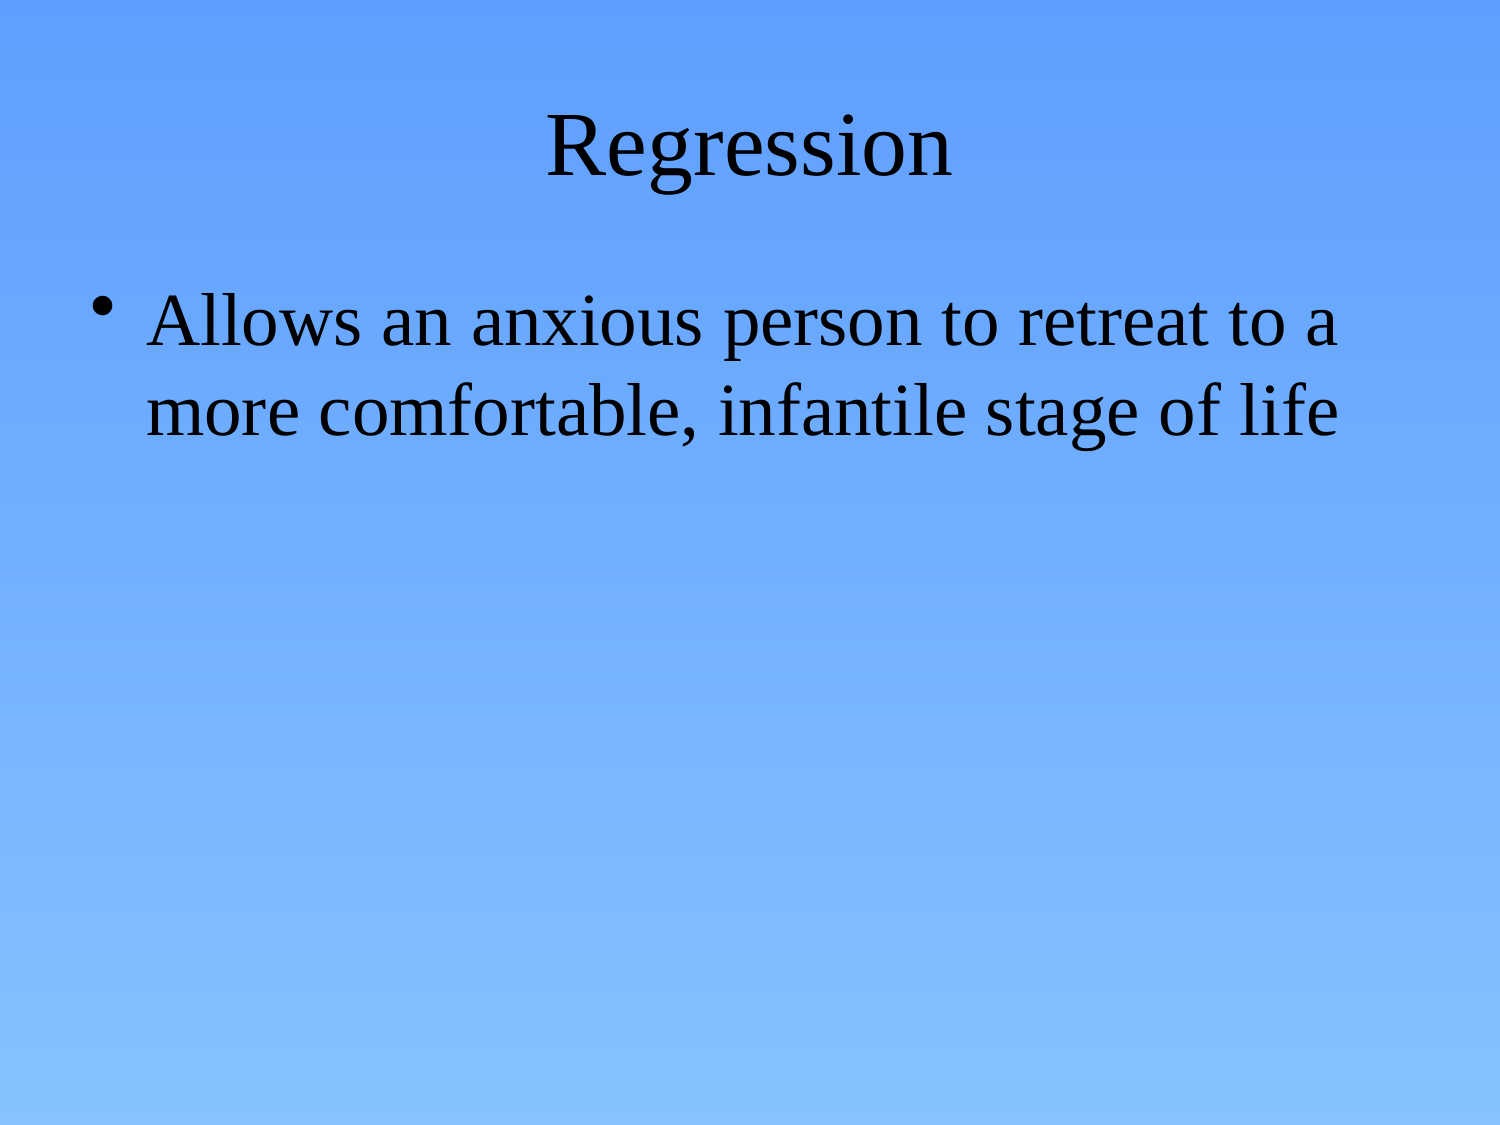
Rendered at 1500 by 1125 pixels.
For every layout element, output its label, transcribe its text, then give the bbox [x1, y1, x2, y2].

list Allows an anxious person to retreat to a more comfortable, infantile stage of life [74, 262, 1388, 1006]
title Regression [74, 44, 1426, 233]
